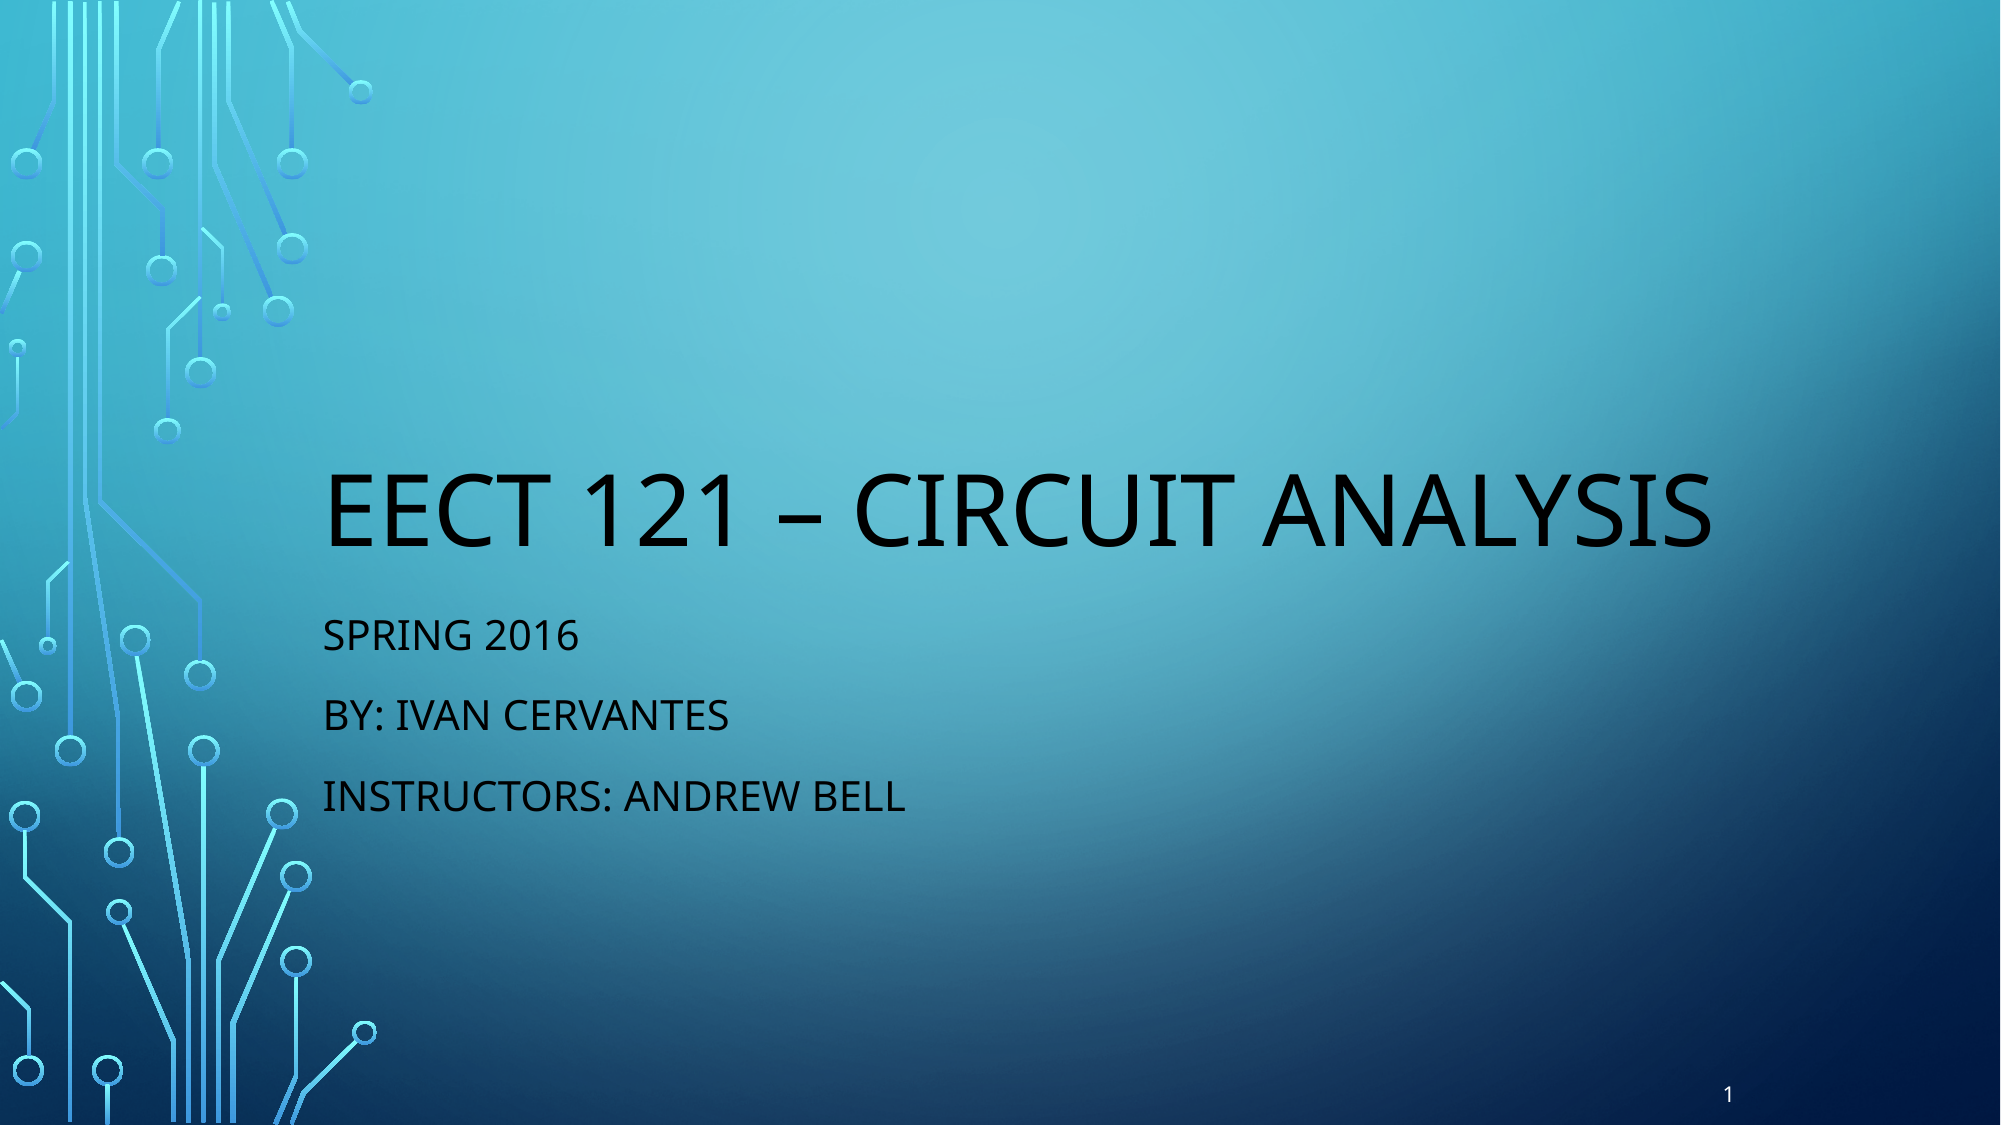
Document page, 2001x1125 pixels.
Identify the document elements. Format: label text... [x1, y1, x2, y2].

title EECT 121 – Circuit Analysis [307, 184, 1750, 576]
subtitle Spring 2016 By: Ivan Cervantes Instructors: Andrew bell [307, 590, 1750, 863]
slide_number 1 [1623, 1065, 1750, 1125]
